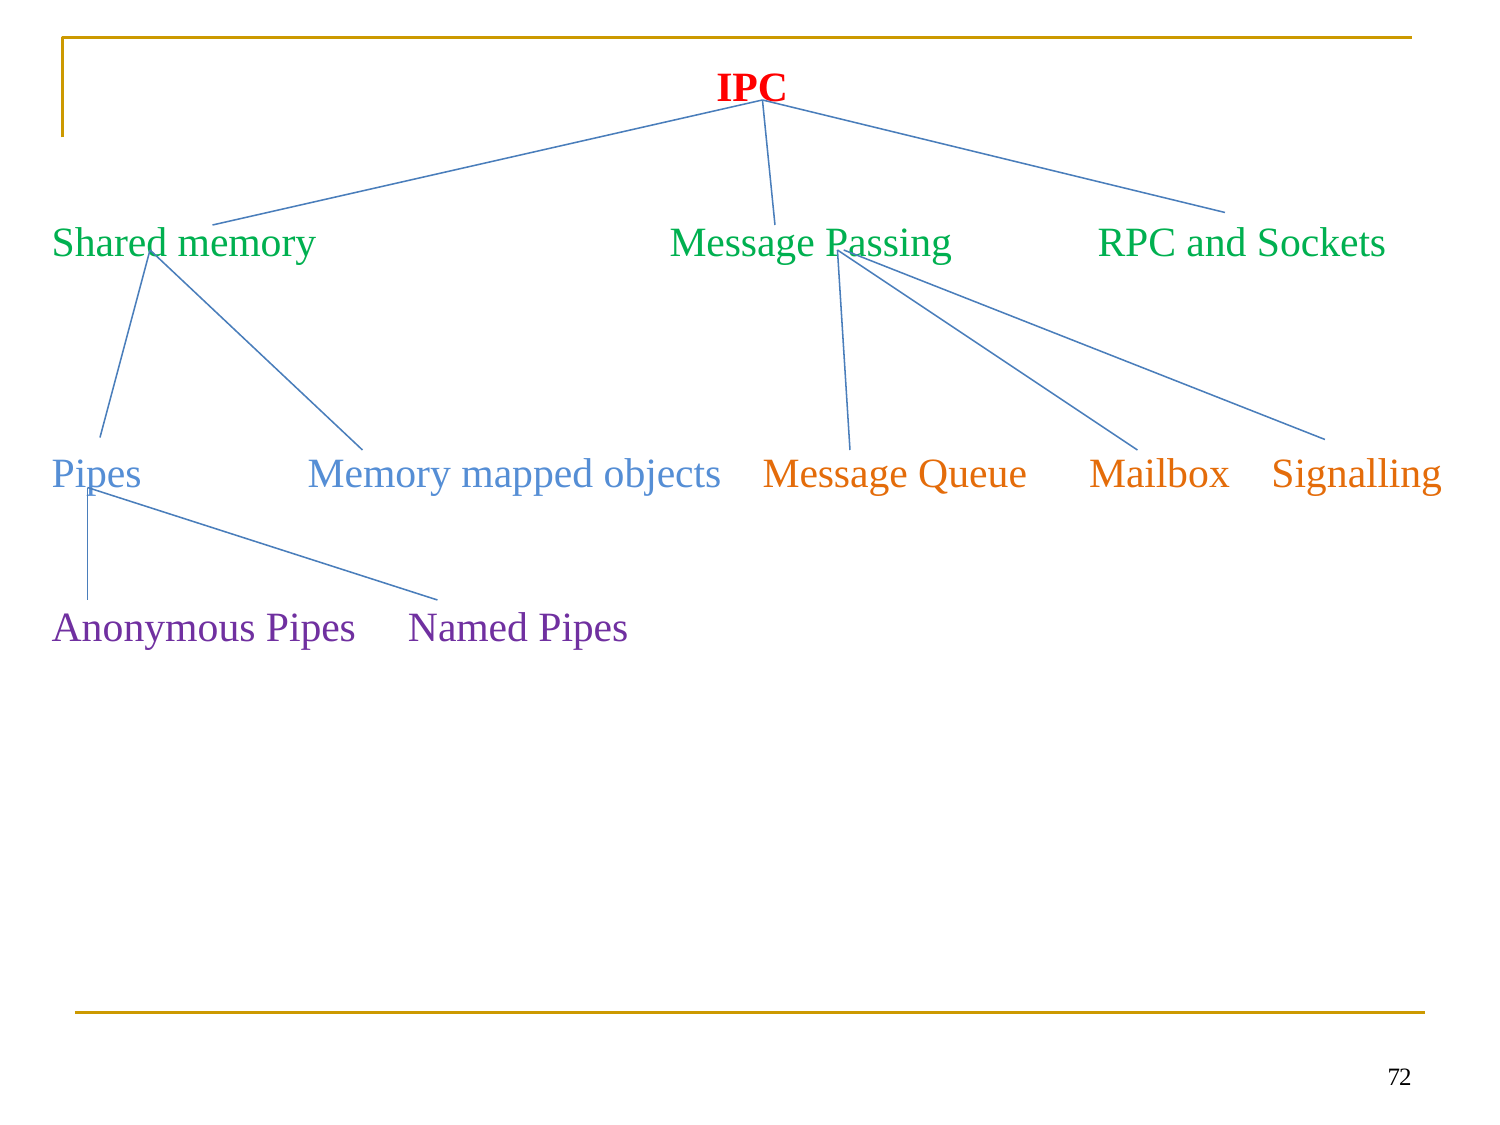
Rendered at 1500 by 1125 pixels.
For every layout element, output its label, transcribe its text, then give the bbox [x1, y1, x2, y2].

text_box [212, 99, 759, 226]
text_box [837, 249, 1138, 451]
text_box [843, 249, 1326, 440]
text_box IPC Shared memory Message Passing RPC and Sockets Pipes Memory mapped objects Message Queue Mailbox Signalling Anonymous Pipes Named Pipes [49, 33, 1451, 650]
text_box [762, 99, 1226, 213]
slide_number 72 [1381, 1061, 1417, 1125]
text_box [87, 487, 438, 601]
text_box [762, 221, 776, 226]
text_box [149, 249, 363, 451]
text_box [99, 249, 148, 438]
